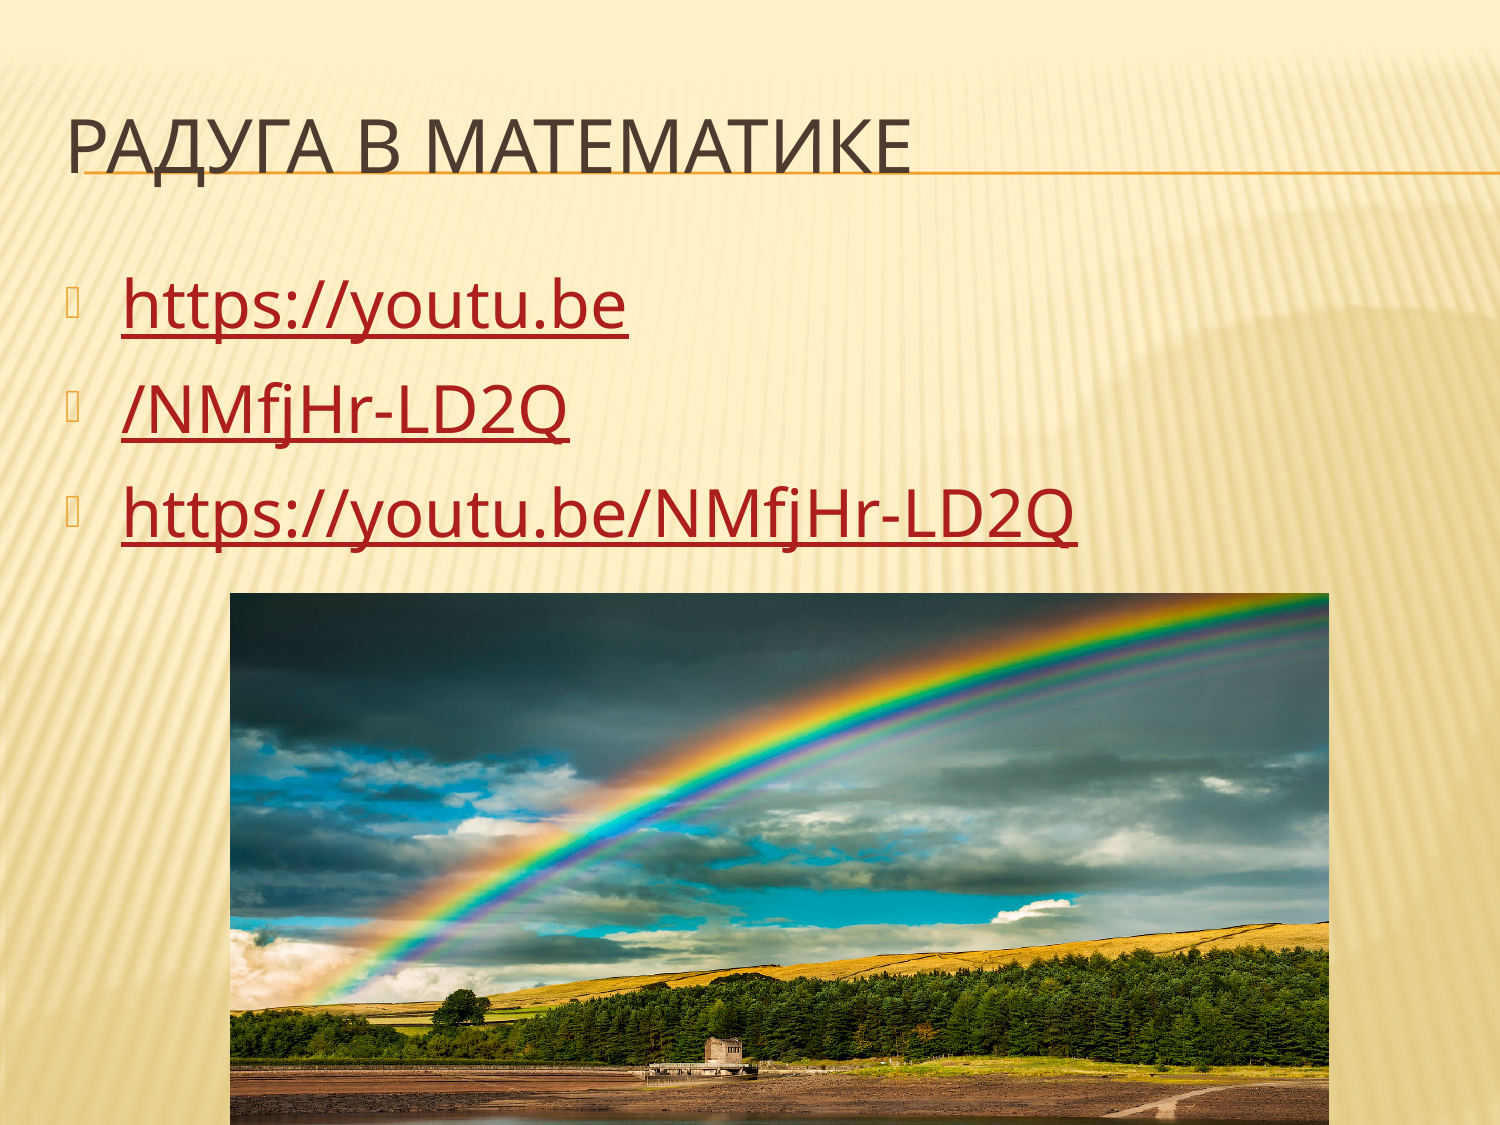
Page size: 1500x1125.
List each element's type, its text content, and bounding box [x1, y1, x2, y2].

list https://youtu.be /NMfjHr-LD2Q https://youtu.be/NMfjHr-LD2Q [50, 254, 1475, 998]
title Радуга в математике [50, 75, 1475, 213]
picture [239, 790, 253, 795]
picture [229, 593, 1330, 1125]
